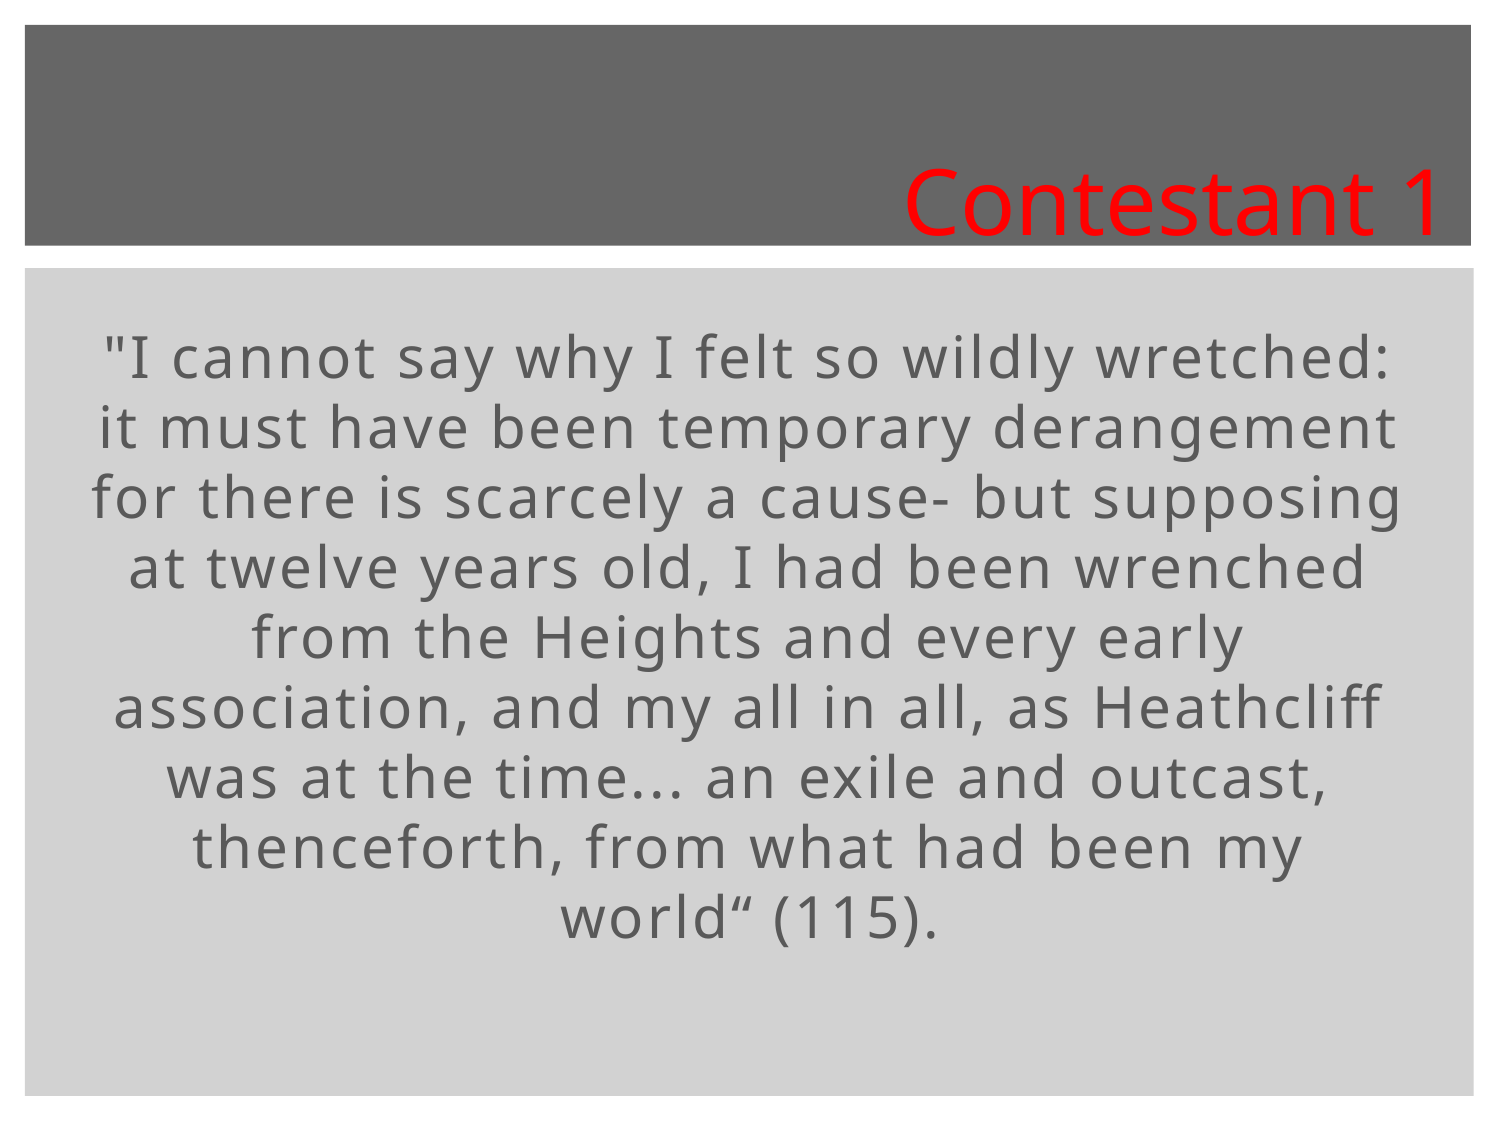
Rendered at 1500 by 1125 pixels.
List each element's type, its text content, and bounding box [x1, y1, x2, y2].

list "I cannot say why I felt so wildly wretched: it must have been temporary derangement for there is scarcely a cause- but supposing at twelve years old, I had been wrenched from the Heights and every early association, and my all in all, as Heathcliff was at the time... an exile and outcast, thenceforth, from what had been my world“ (115). [75, 312, 1425, 1055]
text_box Contestant 1 [887, 136, 1500, 261]
